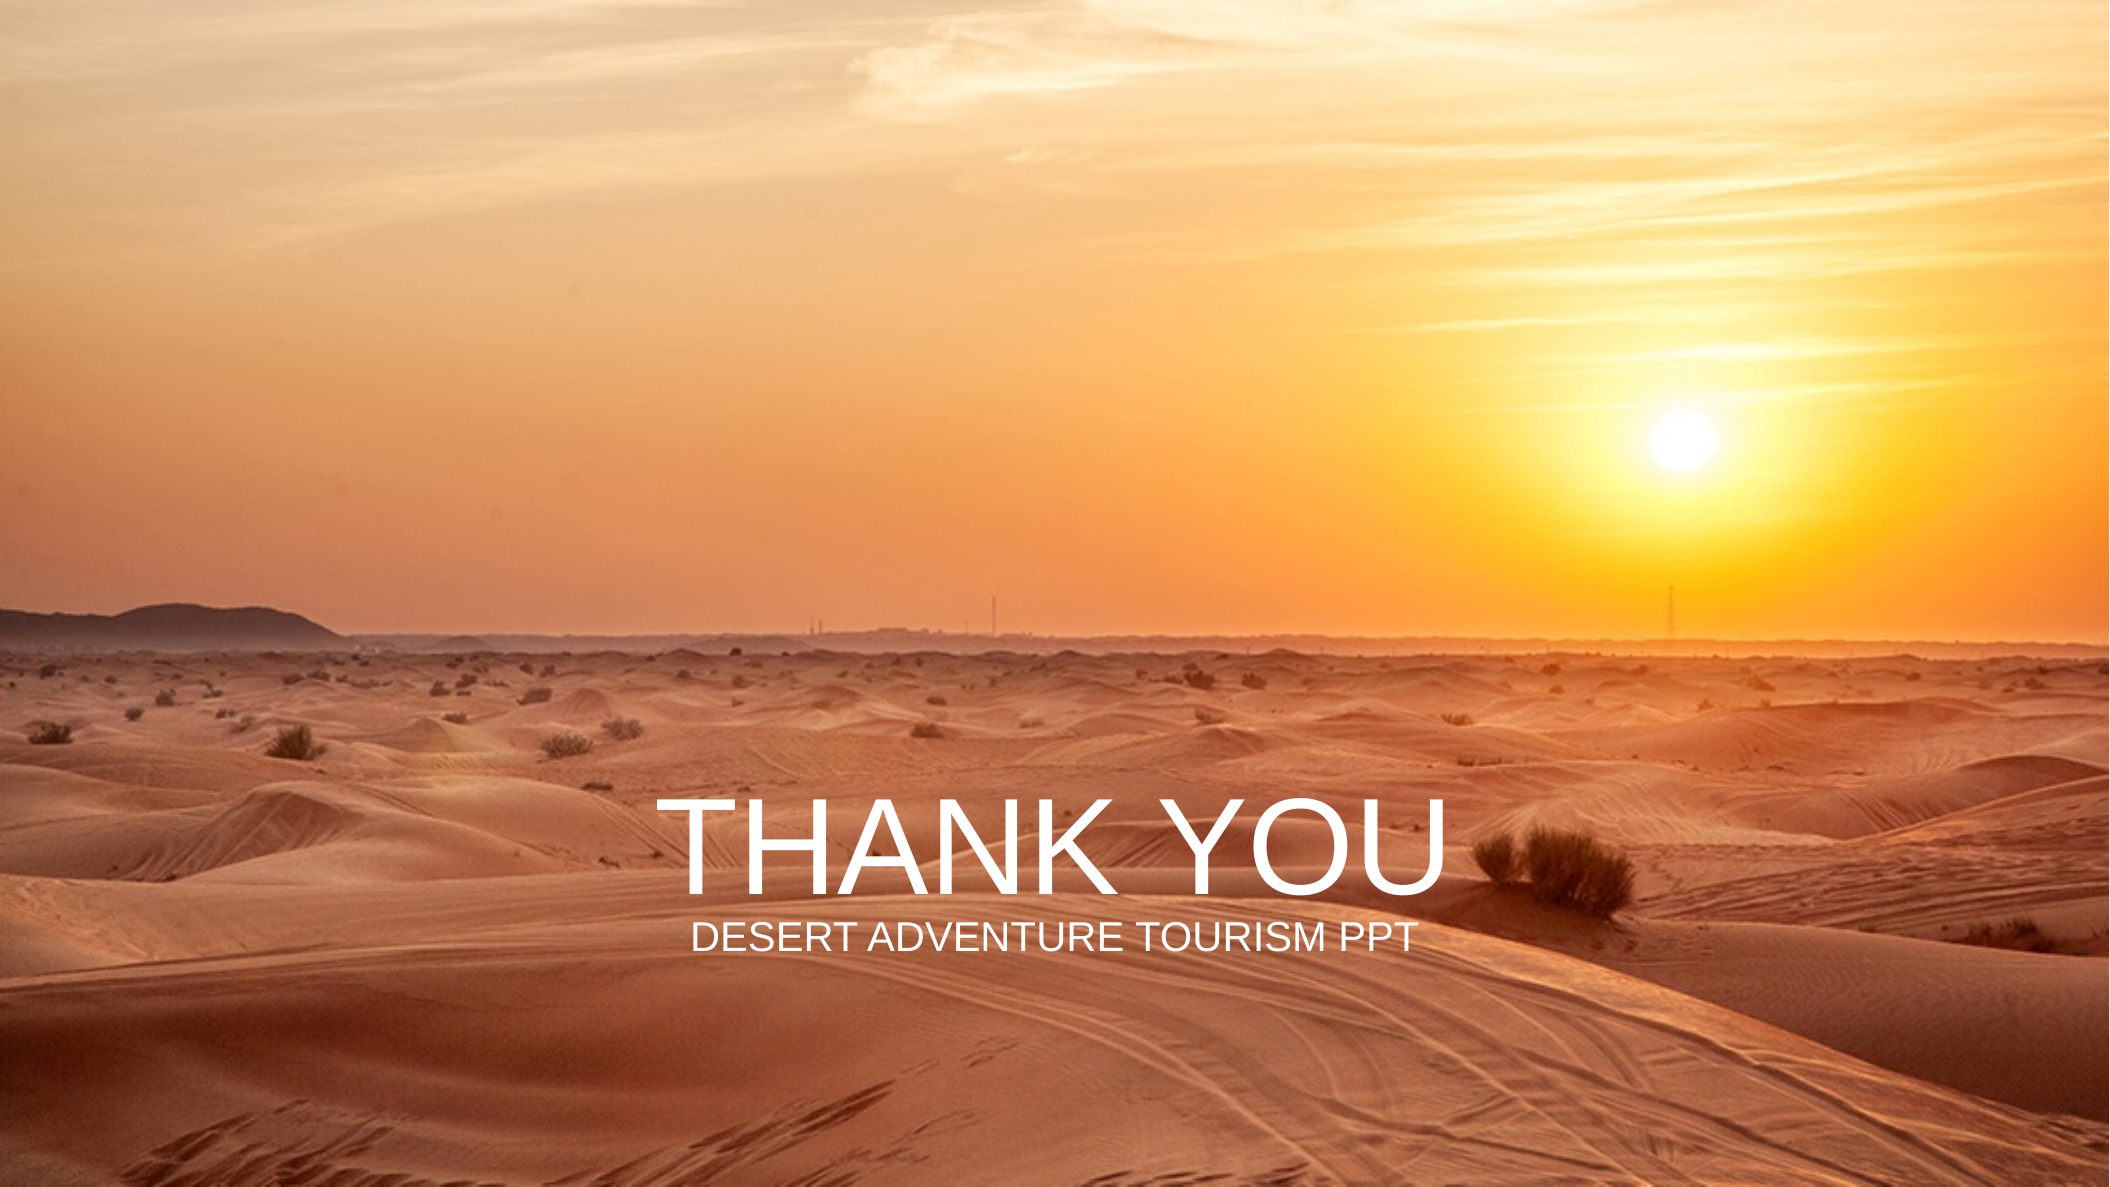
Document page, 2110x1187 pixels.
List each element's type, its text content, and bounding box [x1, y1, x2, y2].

text_box Desert adventure tourism PPT [664, 930, 1445, 967]
text_box [0, 0, 2110, 1187]
text_box thank you [504, 749, 1606, 930]
